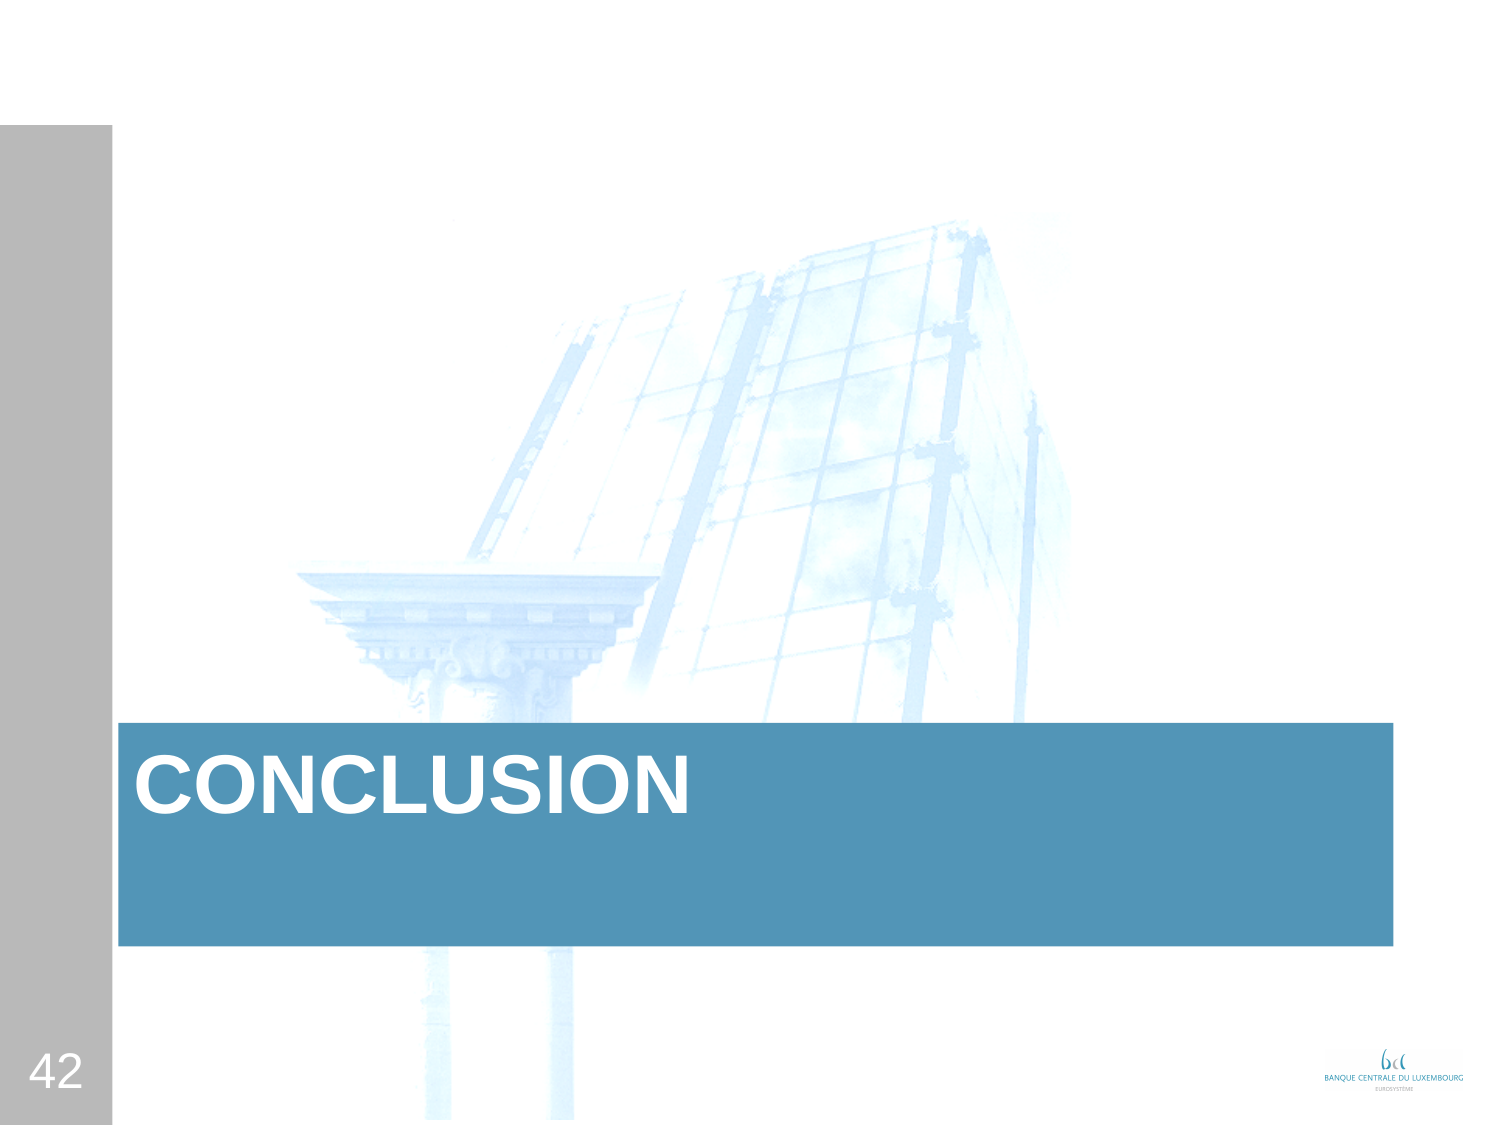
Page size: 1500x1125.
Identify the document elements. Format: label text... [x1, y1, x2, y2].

picture [287, 212, 1500, 1120]
slide_number 42 [0, 1012, 113, 1125]
title Conclusion [118, 722, 1394, 947]
